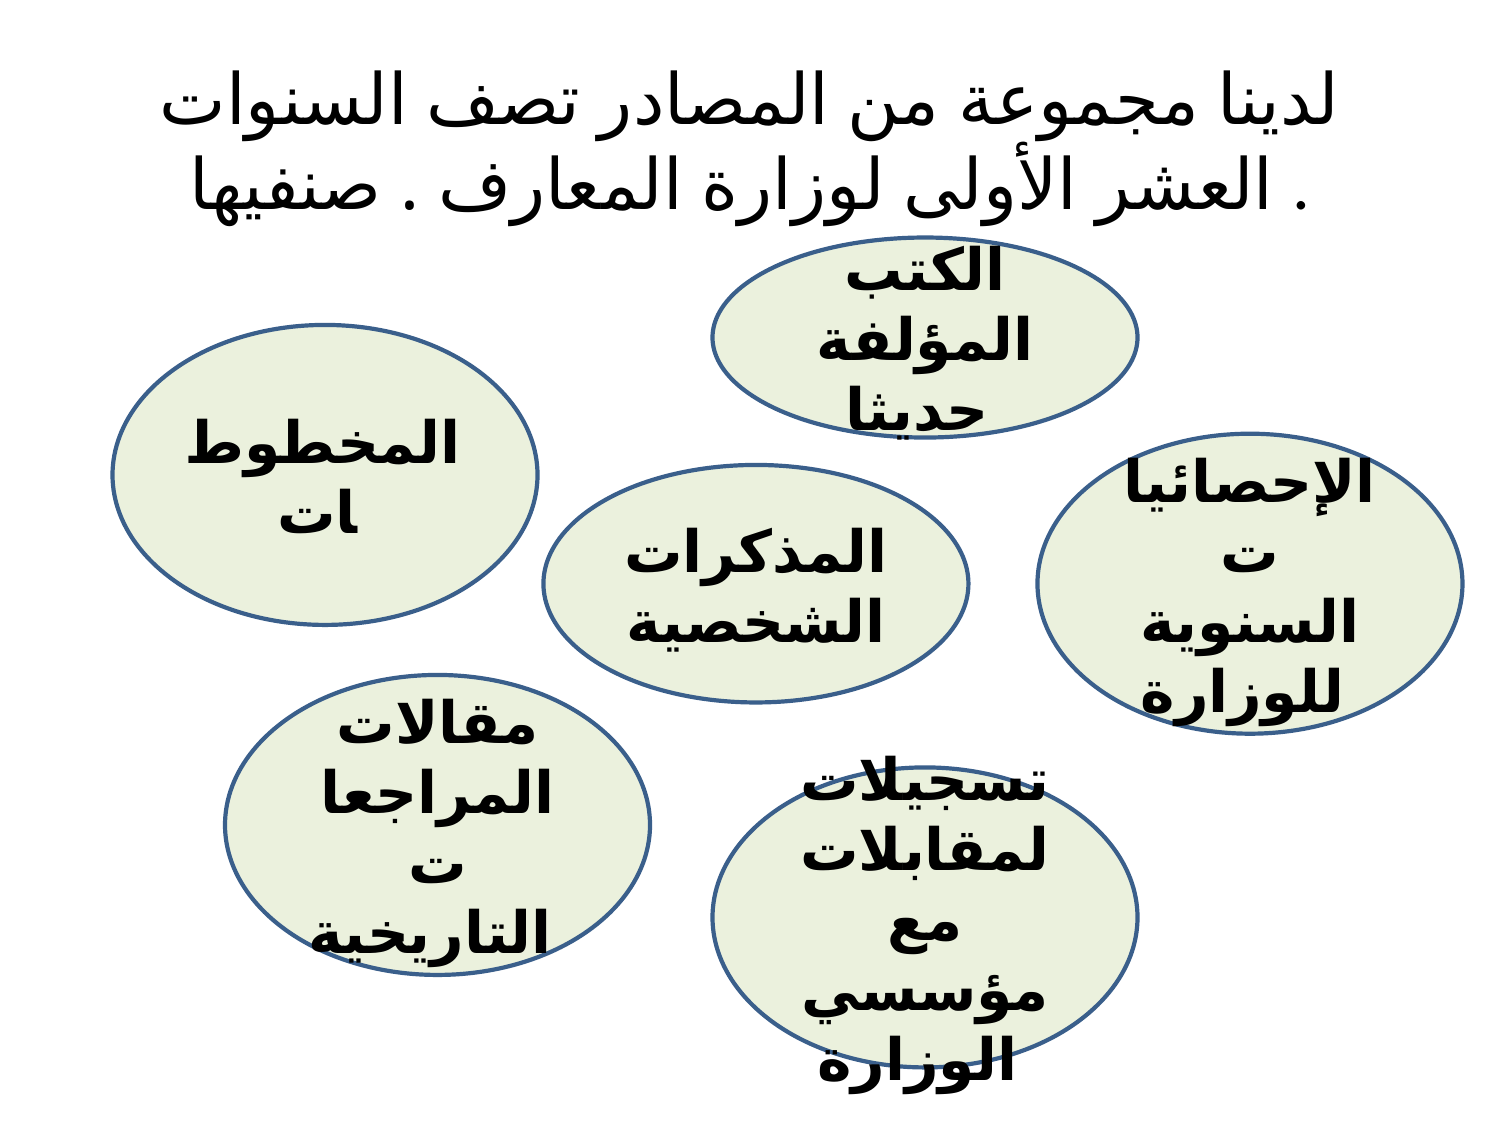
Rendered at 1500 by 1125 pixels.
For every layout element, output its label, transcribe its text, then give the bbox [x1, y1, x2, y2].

text_box الكتب المؤلفة حديثا [710, 235, 1140, 440]
title لدينا مجموعة من المصادر تصف السنوات العشر الأولى لوزارة المعارف . صنفيها . [75, 45, 1425, 233]
text_box المذكرات الشخصية [541, 462, 971, 705]
text_box الإحصائيات السنوية للوزارة [1035, 431, 1465, 736]
text_box المخطوطات [110, 322, 540, 628]
text_box تسجيلات لمقابلات مع مؤسسي الوزارة [710, 765, 1140, 1070]
text_box مقالات المراجعات التاريخية [222, 672, 653, 978]
